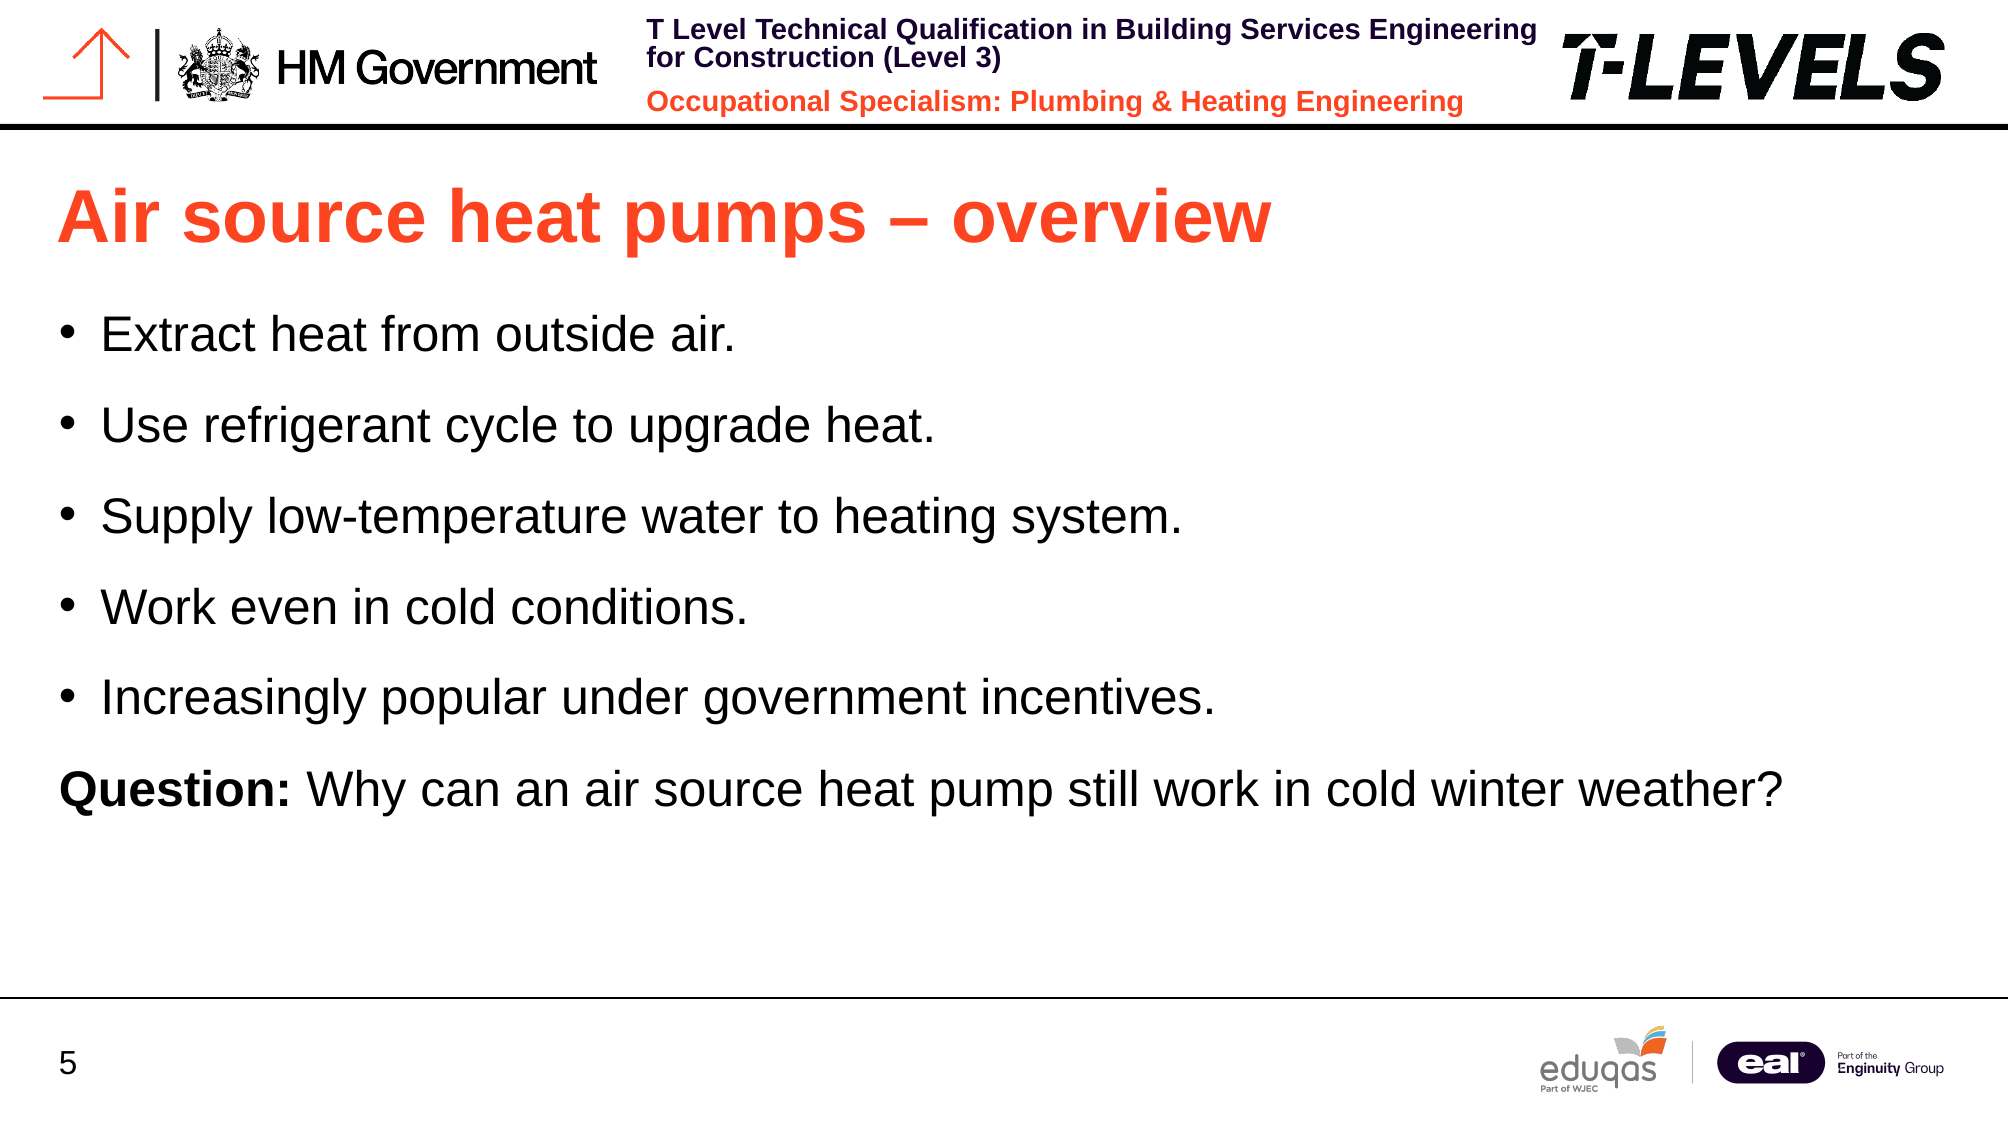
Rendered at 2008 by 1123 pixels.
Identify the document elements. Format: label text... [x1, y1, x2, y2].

list Extract heat from outside air. Use refrigerant cycle to upgrade heat. Supply low-temperature water to heating system. Work even in cold conditions. Increasingly popular under government incentives. Question: Why can an air source heat pump still work in cold winter weather? [59, 295, 1951, 1006]
picture [155, 28, 597, 102]
picture [1543, 25, 1964, 108]
picture [1535, 1021, 1949, 1097]
title Air source heat pumps – overview [41, 111, 1949, 314]
picture [38, 27, 136, 100]
